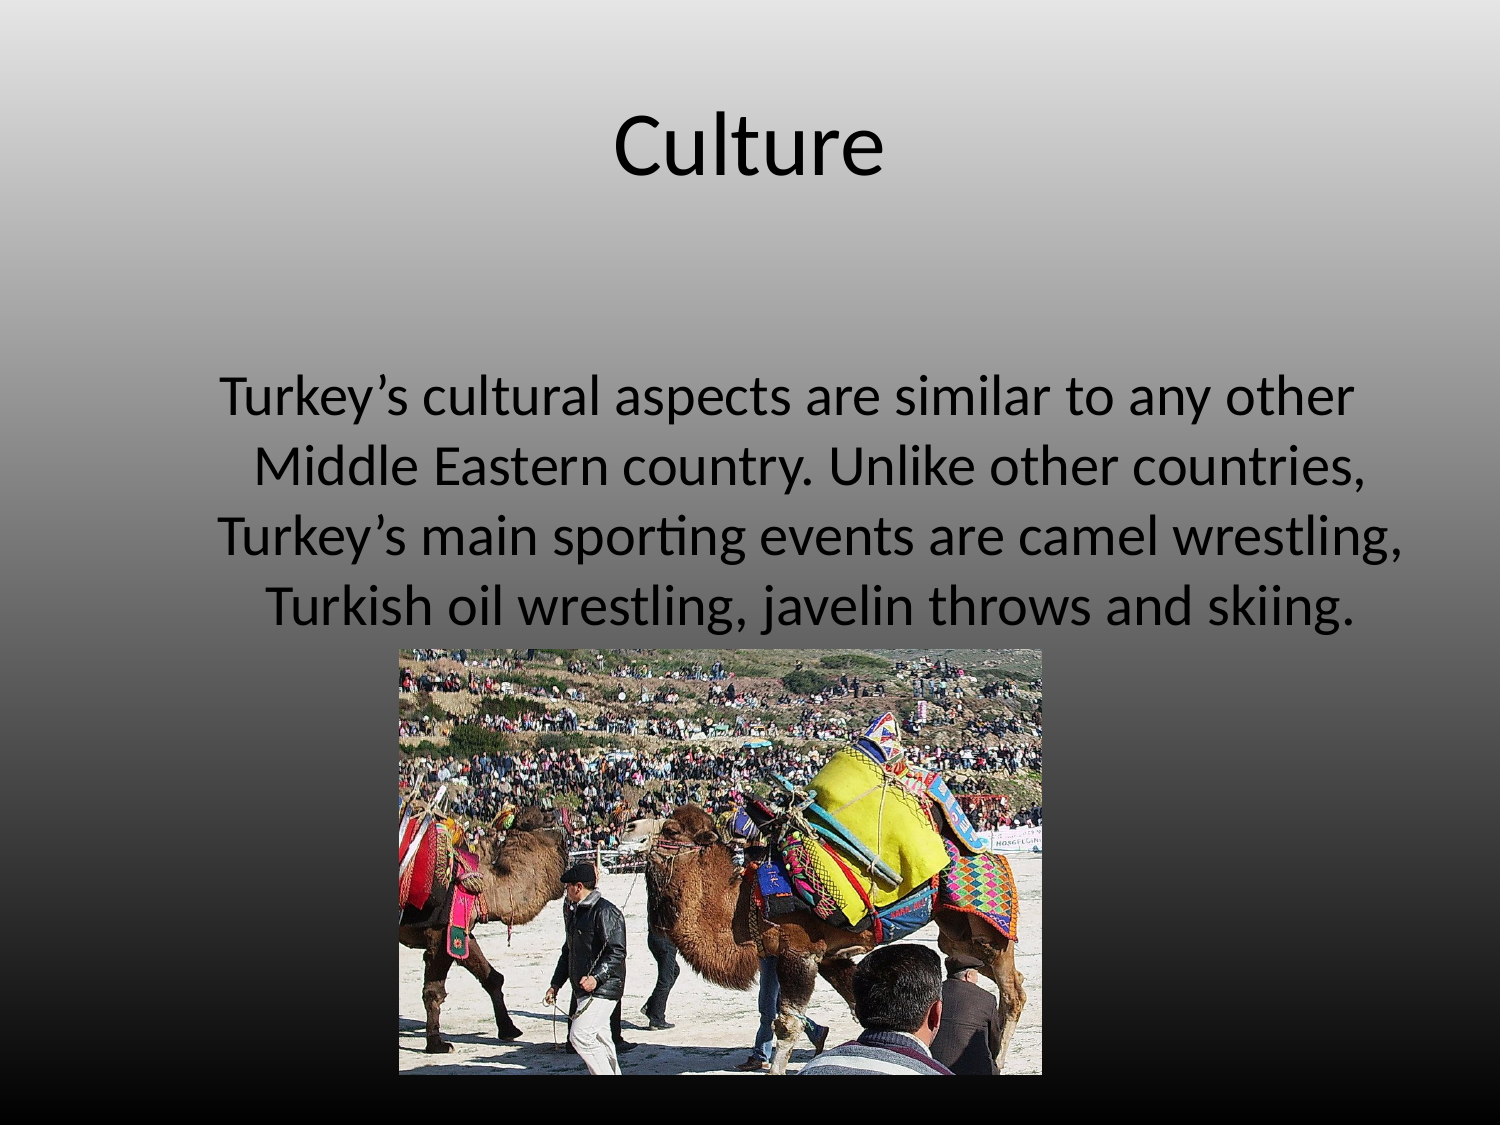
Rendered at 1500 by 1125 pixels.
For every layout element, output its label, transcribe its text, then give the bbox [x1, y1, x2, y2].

title Culture [75, 45, 1425, 233]
list Turkey’s cultural aspects are similar to any other Middle Eastern country. Unlike other countries, Turkey’s main sporting events are camel wrestling, Turkish oil wrestling, javelin throws and skiing. [75, 350, 1425, 1005]
picture [399, 649, 1043, 1076]
